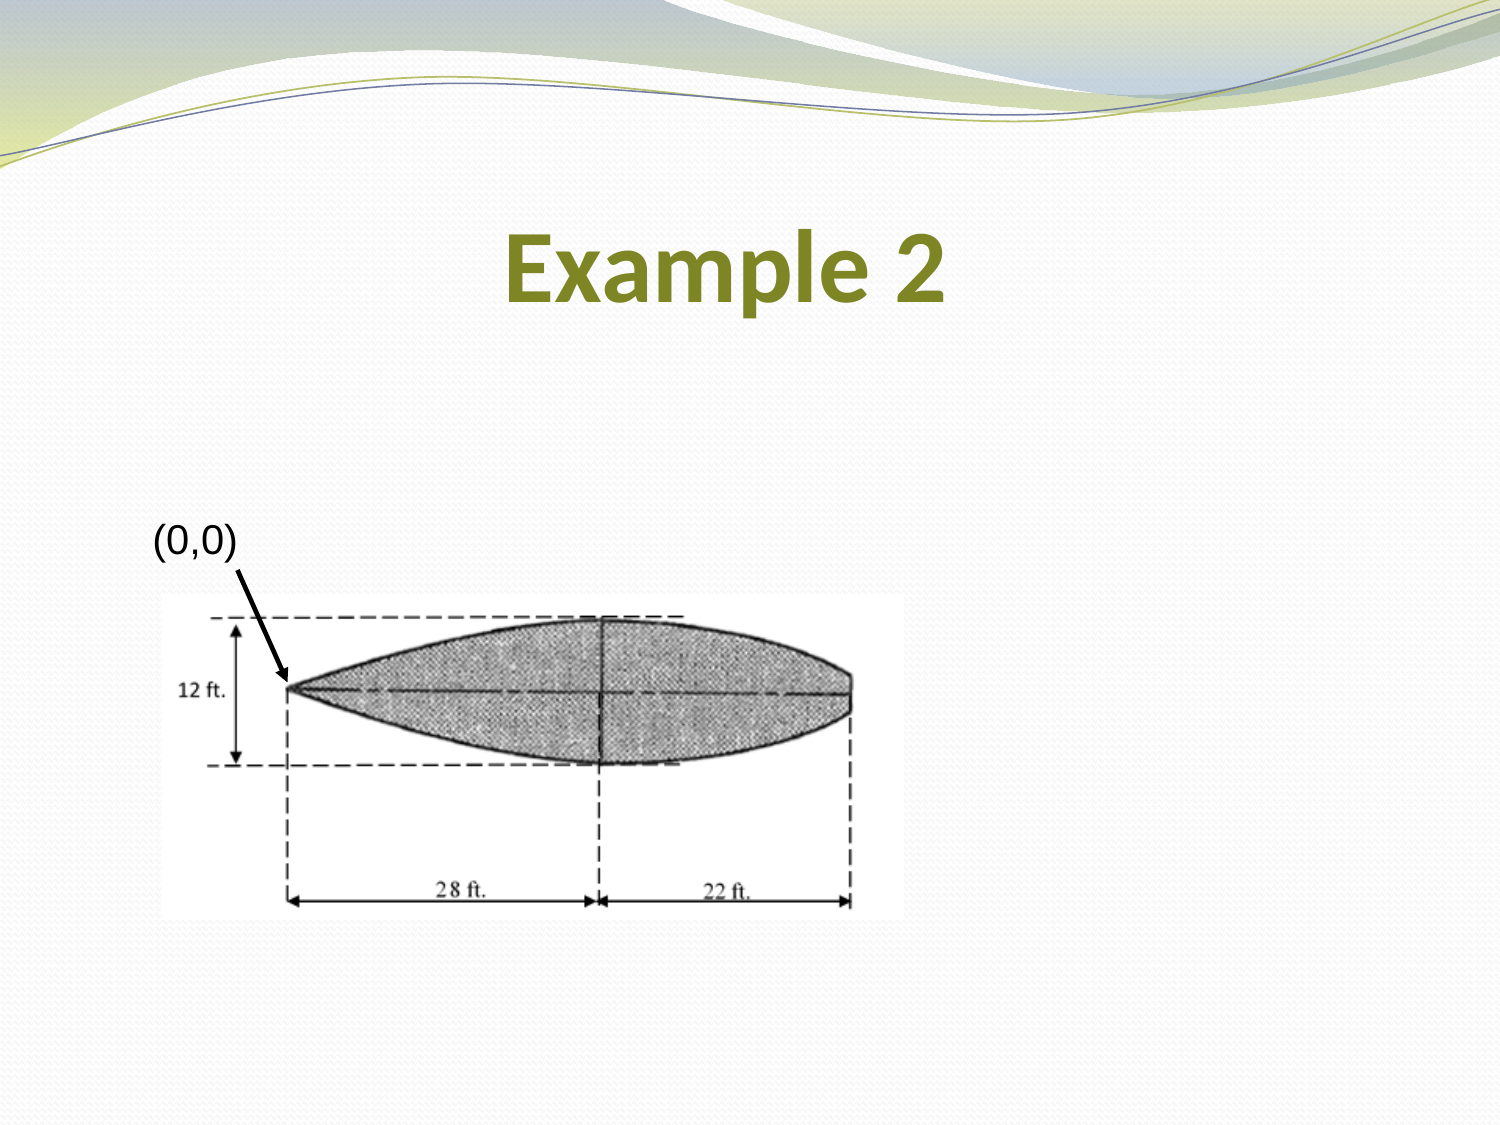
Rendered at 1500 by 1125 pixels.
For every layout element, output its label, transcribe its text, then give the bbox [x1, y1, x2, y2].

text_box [137, 504, 904, 921]
title Example 2 [62, 136, 1413, 324]
